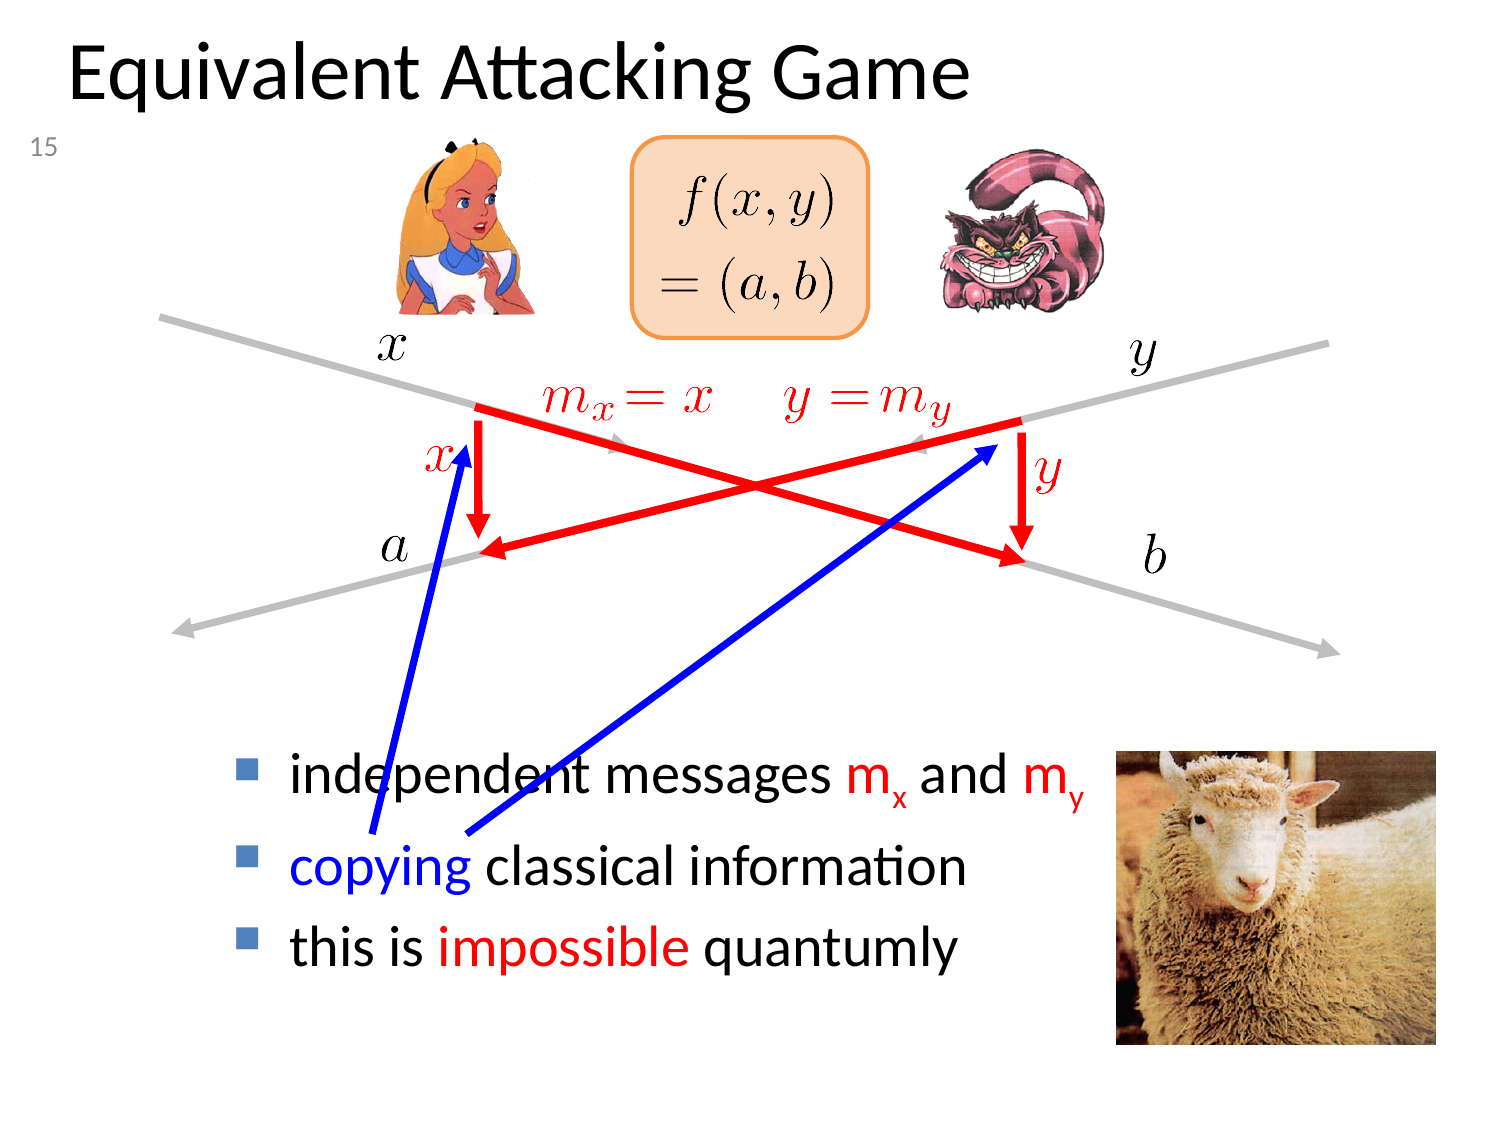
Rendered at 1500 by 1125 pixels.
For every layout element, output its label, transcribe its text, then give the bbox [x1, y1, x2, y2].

picture [395, 136, 535, 316]
title Equivalent Attacking Game [53, 8, 1495, 149]
picture [619, 385, 716, 414]
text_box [631, 136, 869, 339]
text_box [1031, 432, 1062, 551]
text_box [418, 420, 469, 540]
text_box independent messages mx and my copying classical information this is impossible quantumly [218, 727, 1152, 1012]
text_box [474, 385, 1027, 563]
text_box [903, 337, 1330, 450]
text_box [159, 316, 633, 450]
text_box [891, 524, 1341, 655]
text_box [170, 515, 633, 634]
picture [1115, 751, 1436, 1046]
picture [778, 385, 869, 425]
picture [938, 148, 1105, 314]
